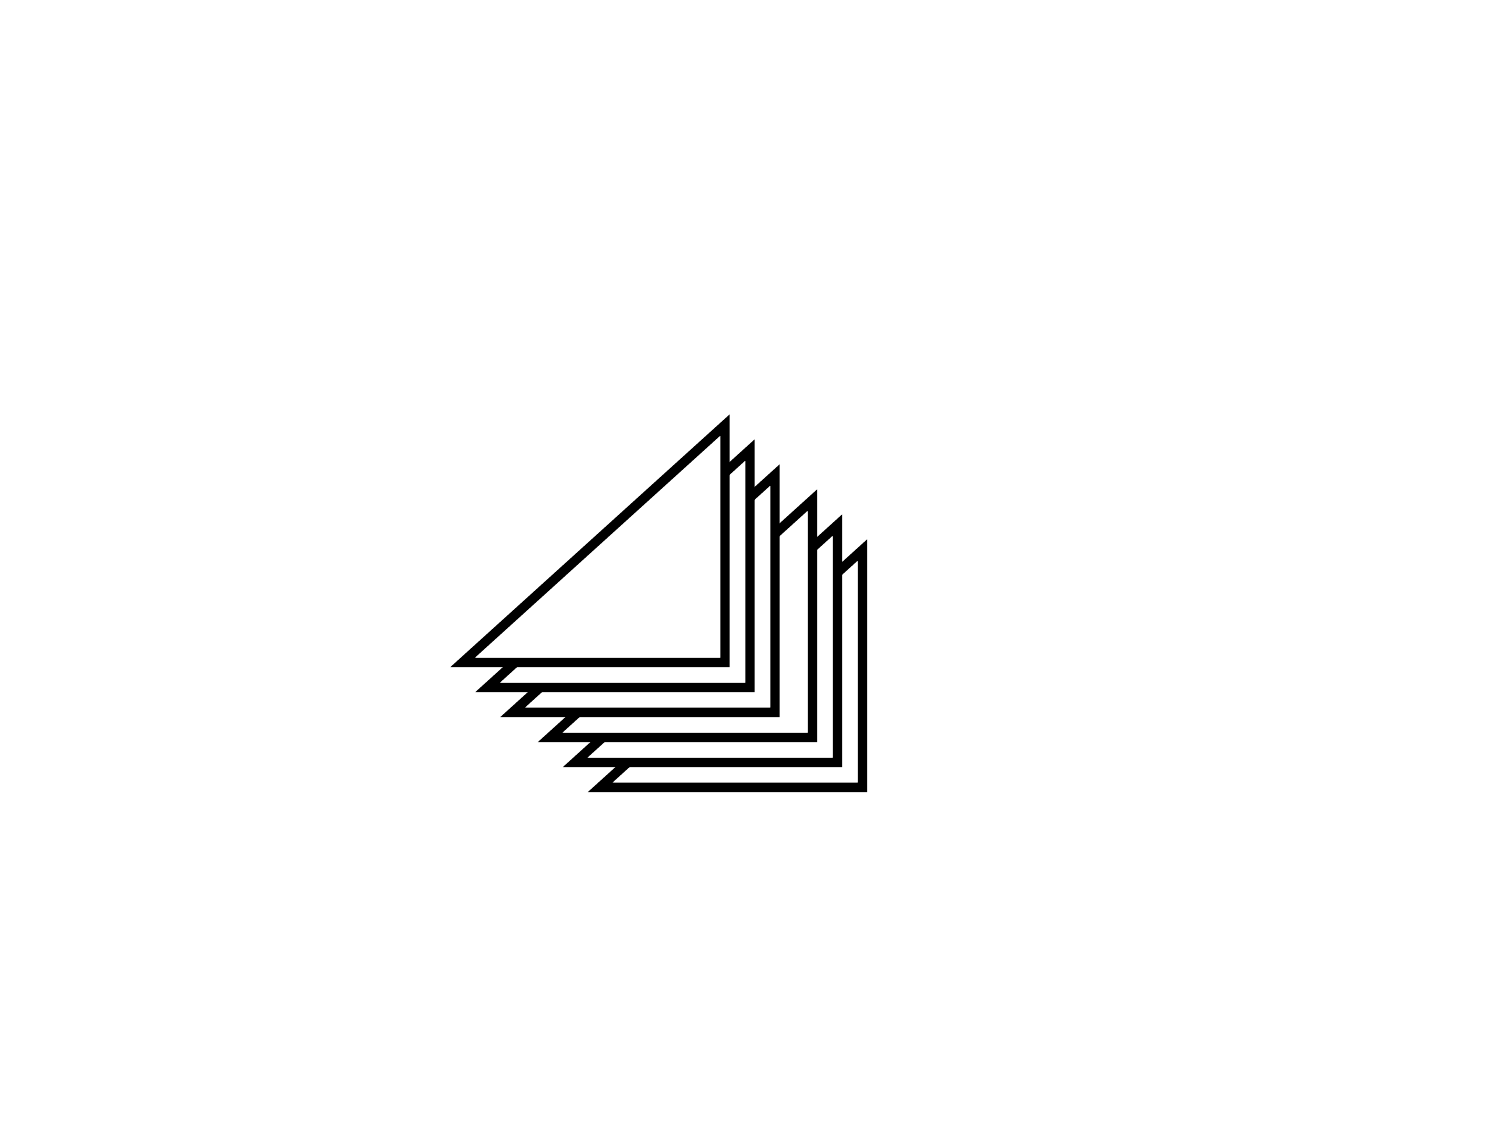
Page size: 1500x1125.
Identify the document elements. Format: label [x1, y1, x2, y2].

text_box [462, 424, 726, 663]
text_box [575, 524, 838, 763]
text_box [512, 474, 775, 713]
text_box [487, 449, 751, 688]
text_box [549, 499, 813, 738]
text_box [600, 549, 863, 788]
